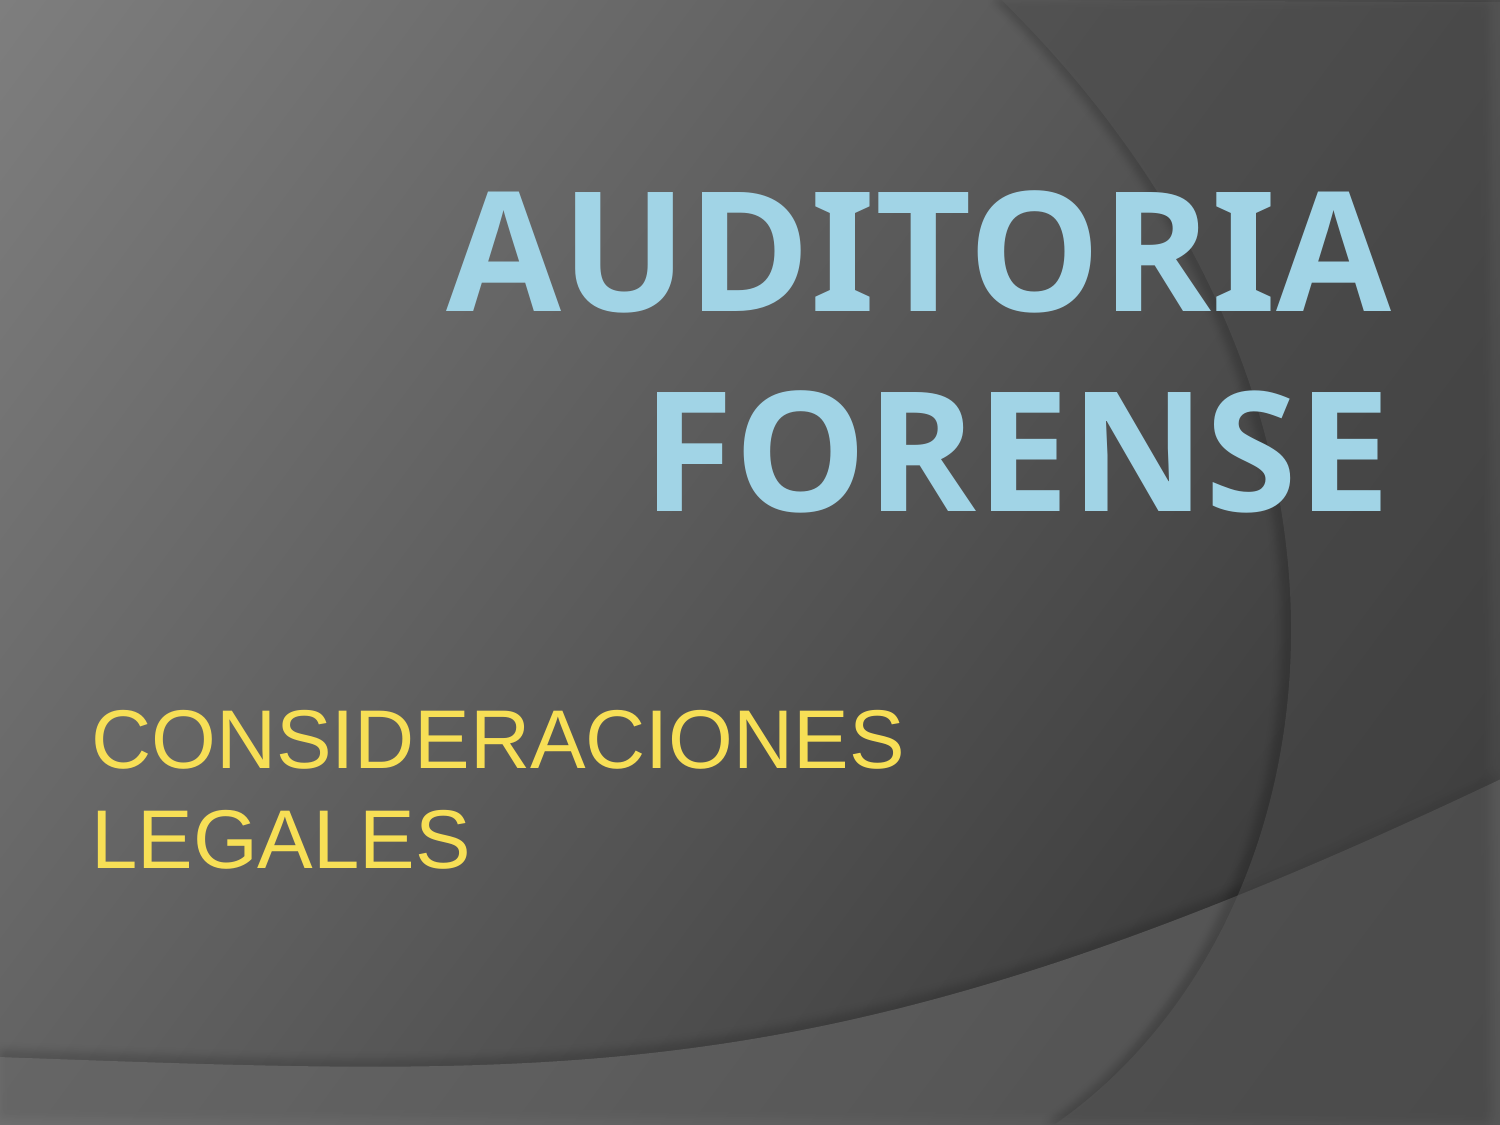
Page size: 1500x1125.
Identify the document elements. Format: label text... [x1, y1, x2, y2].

subtitle CONSIDERACIONES LEGALES [76, 597, 1127, 886]
title AUDITORIA FORENSE [123, 137, 1399, 379]
